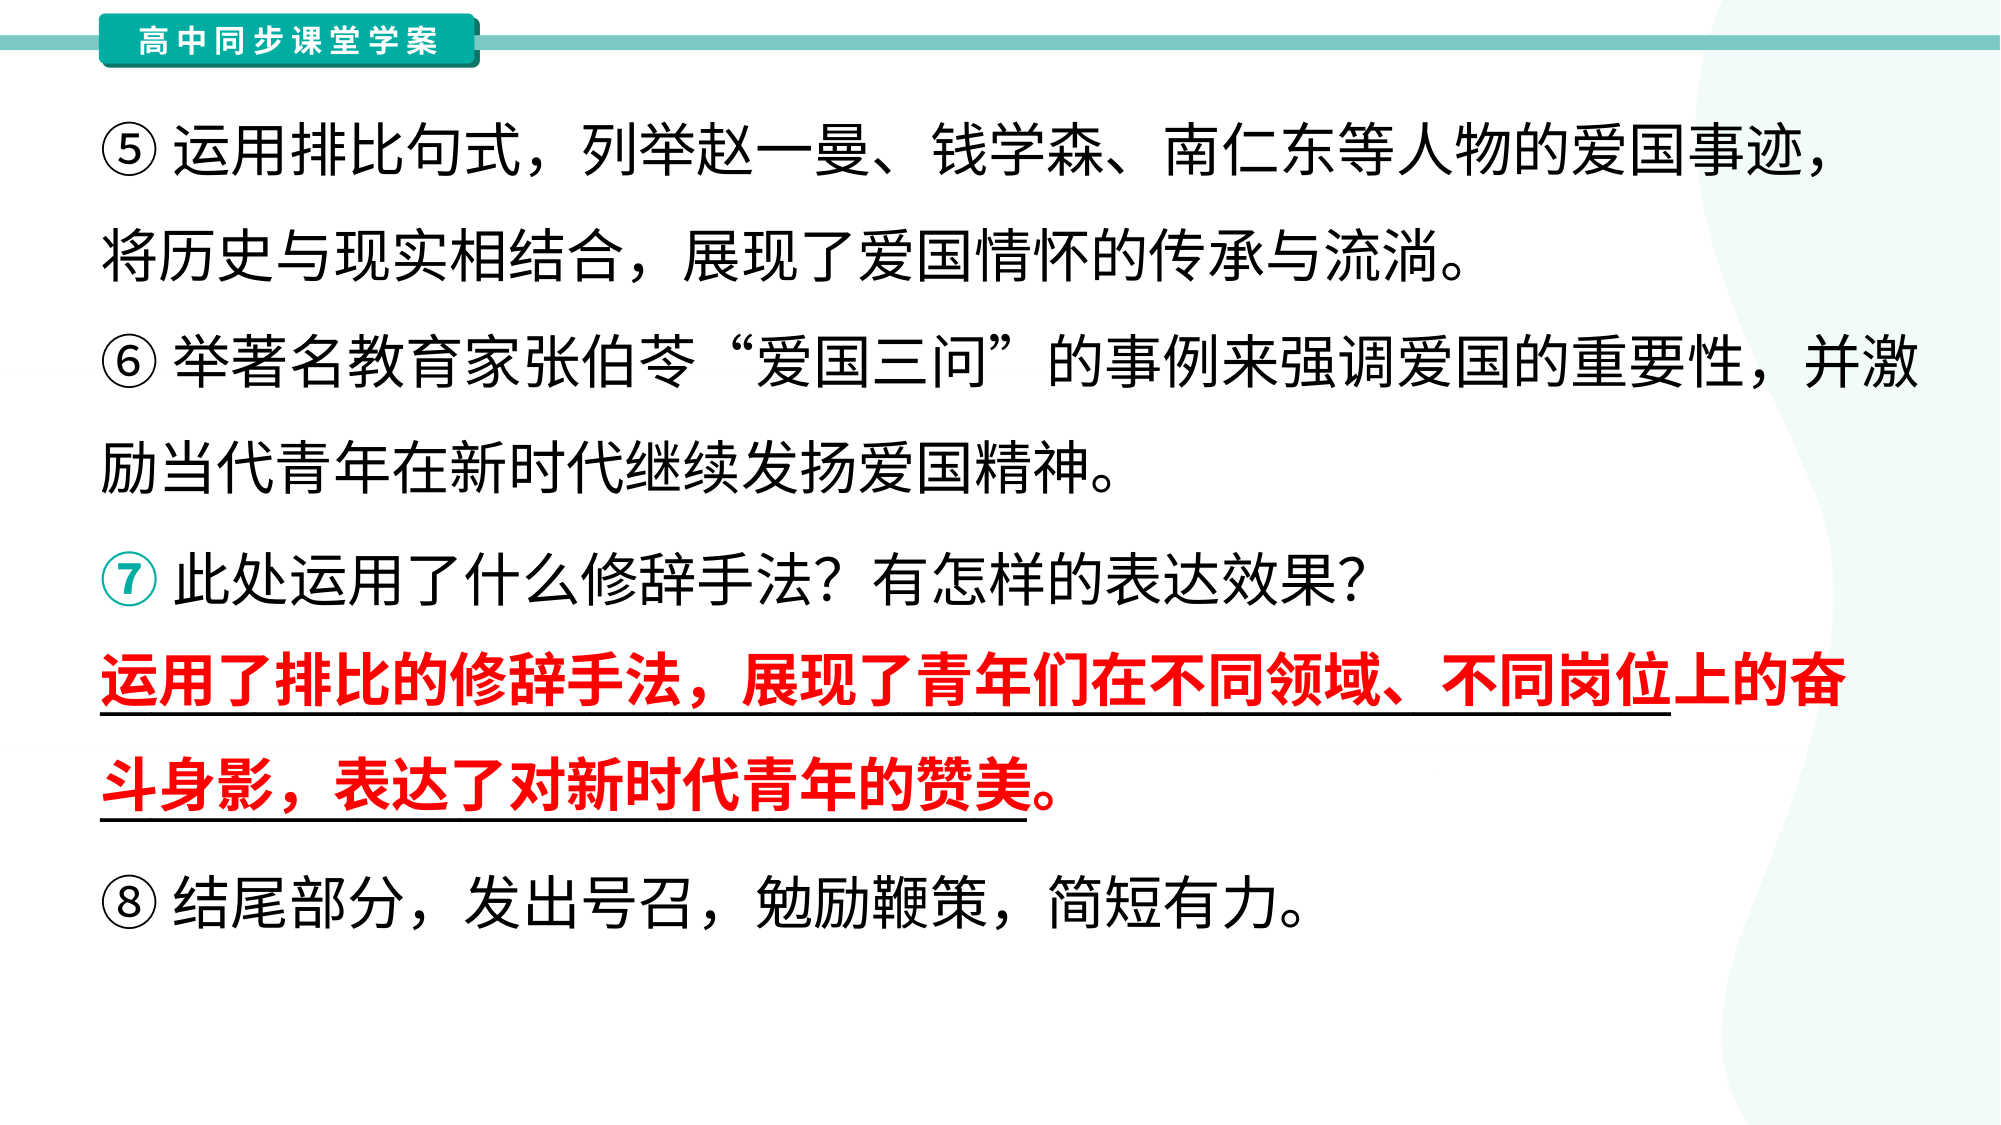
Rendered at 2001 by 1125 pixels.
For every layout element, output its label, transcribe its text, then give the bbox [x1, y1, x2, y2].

picture [0, 0, 2000, 1125]
text_box 运用了排比的修辞手法，展现了青年们在不同领域、不同岗位上的奋斗身影，表达了对新时代青年的赞美。 [100, 607, 1899, 818]
text_box ⑧结尾部分，发出号召，勉励鞭策，简短有力。 [100, 831, 1899, 936]
text_box ⑦此处运用了什么修辞手法？有怎样的表达效果？ _____________________________________________________________ ____________________________________ [100, 506, 1899, 607]
text_box ⑦此处运用了什么修辞手法？有怎样的表达效果？ _____________________________________________________________ ____________________________________ [100, 818, 1899, 826]
text_box ⑤运用排比句式，列举赵一曼、钱学森、南仁东等人物的爱国事迹， 将历史与现实相结合，展现了爱国情怀的传承与流淌。 ⑥举著名教育家张伯苓“爱国三问”的事例来强调爱国的重要性，并激 励当代青年在新时代继续发扬爱国精神。 [100, 76, 1899, 502]
